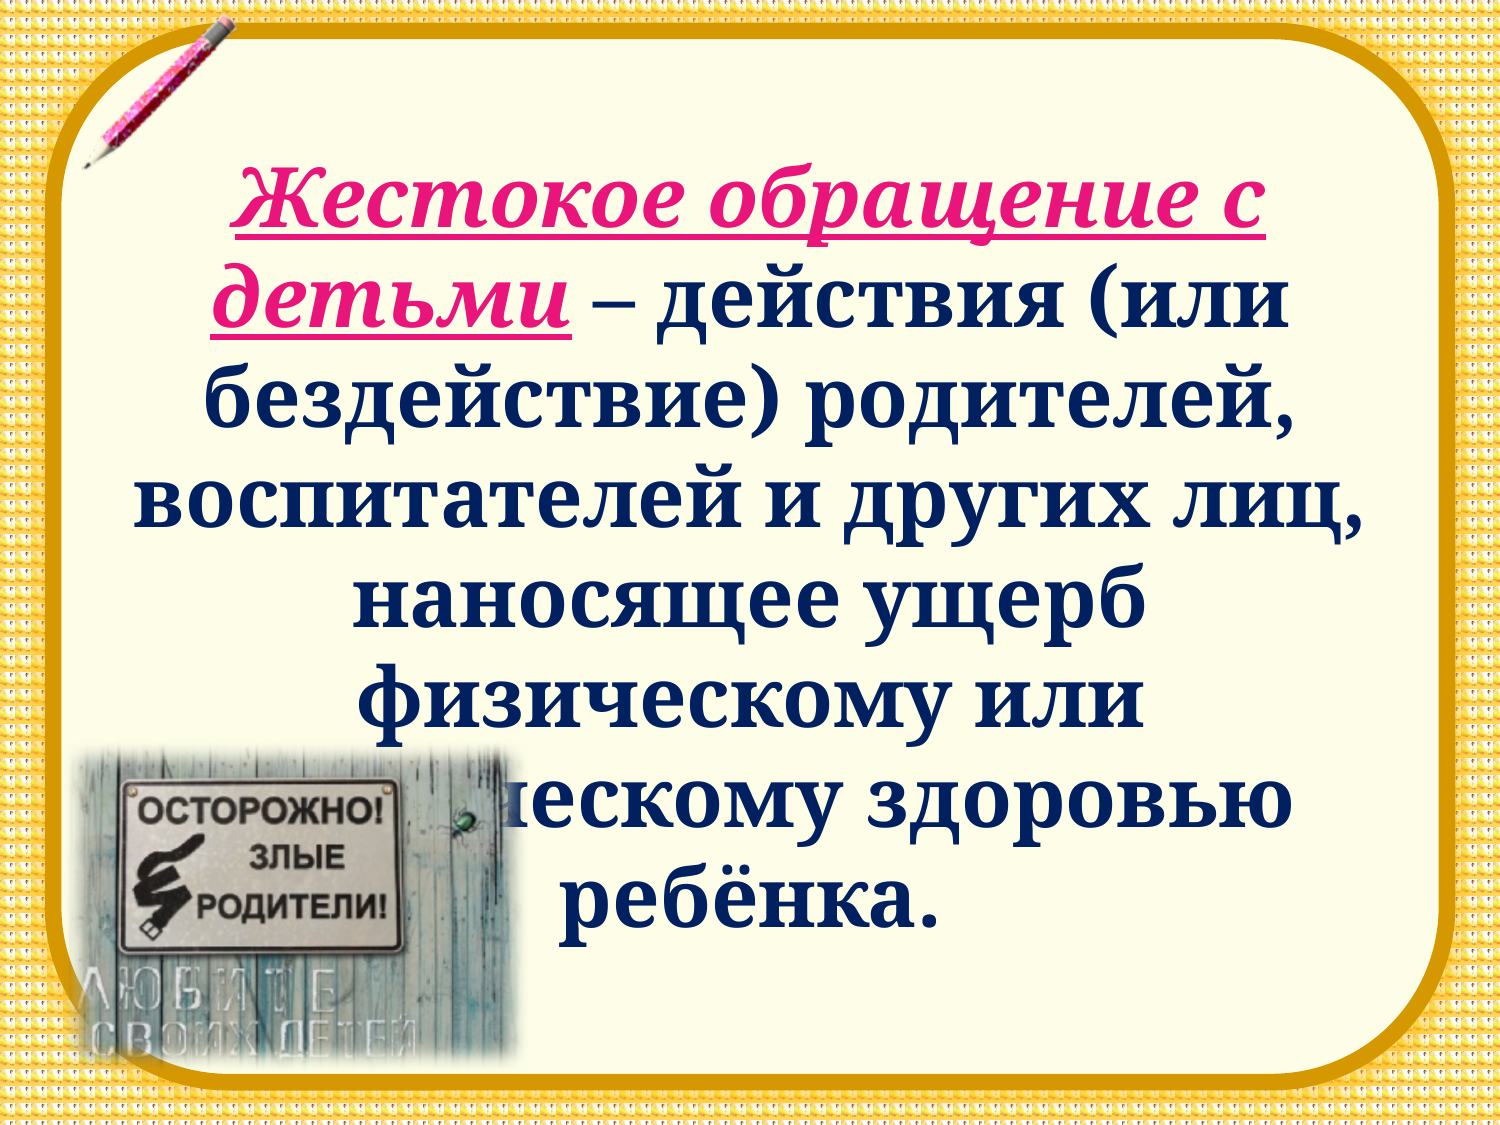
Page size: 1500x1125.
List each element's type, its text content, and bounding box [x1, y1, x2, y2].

picture [0, 0, 1500, 1125]
text_box Жестокое обращение с детьми – действия (или бездействие) родителей, воспитателей и других лиц, наносящее ущерб физическому или психическому здоровью ребёнка. [77, 137, 1424, 952]
